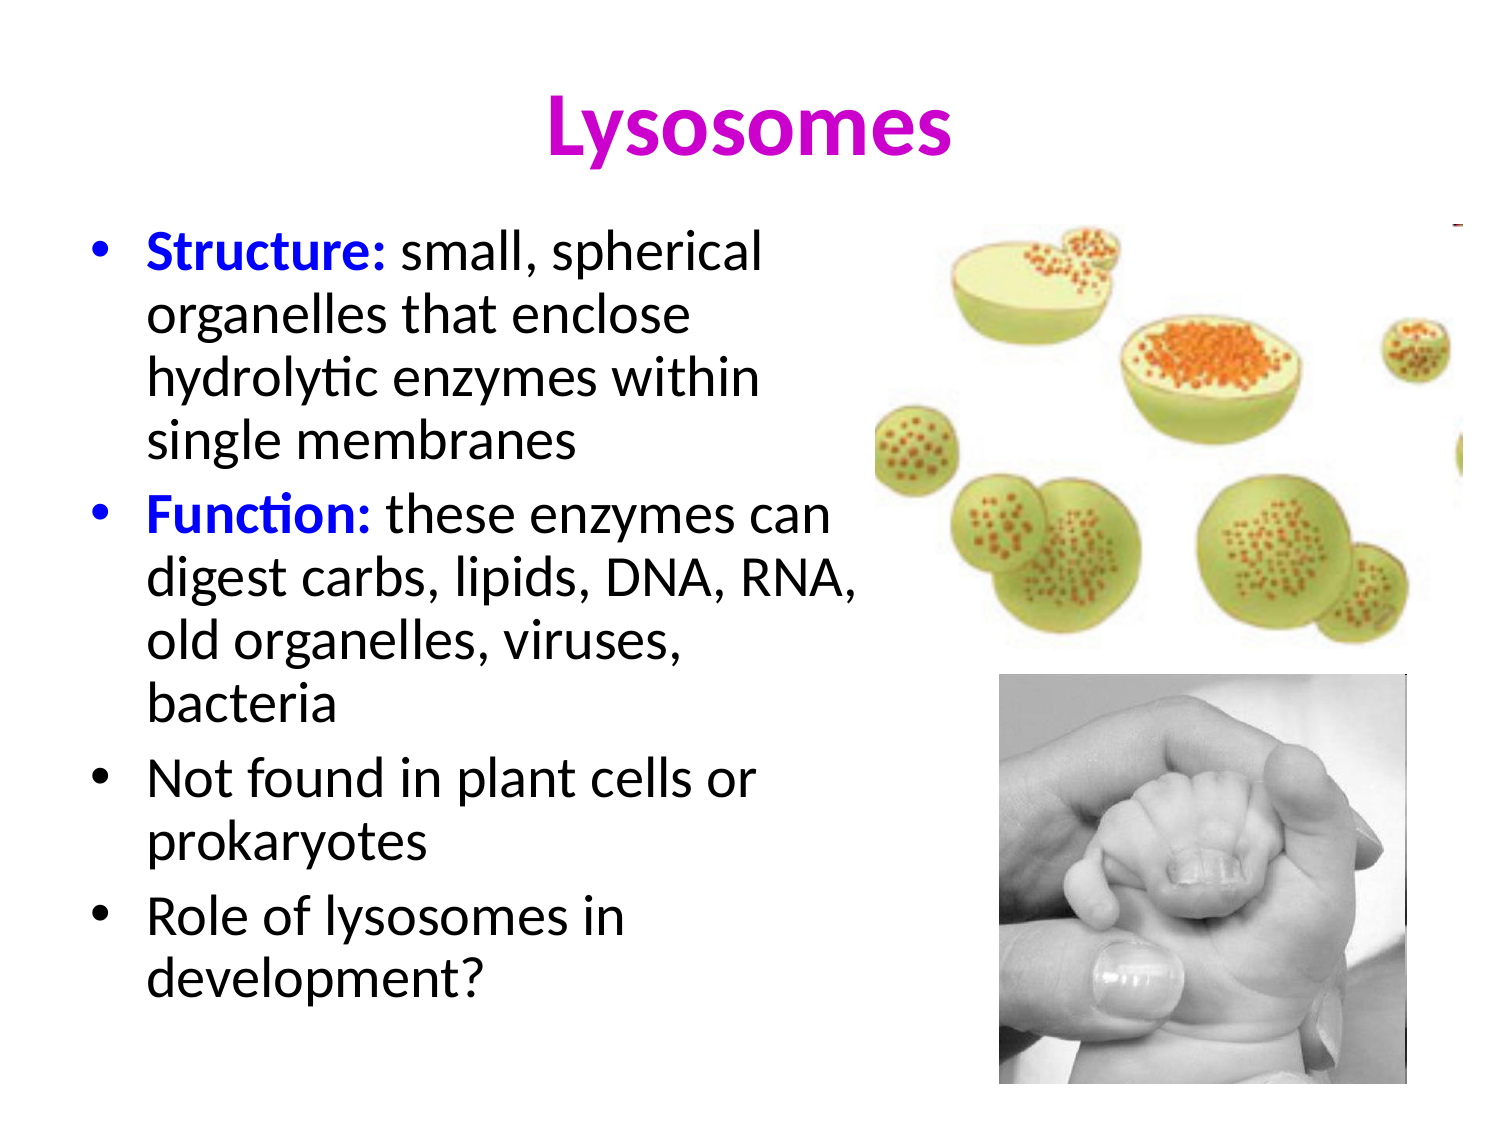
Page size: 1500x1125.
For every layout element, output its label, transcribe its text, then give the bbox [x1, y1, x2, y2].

list Structure: small, spherical organelles that enclose hydrolytic enzymes within single membranes Function: these enzymes can digest carbs, lipids, DNA, RNA, old organelles, viruses, bacteria Not found in plant cells or prokaryotes Role of lysosomes in development? [75, 212, 900, 1063]
title Lysosomes [75, 24, 1425, 213]
picture [874, 224, 1463, 649]
picture [999, 674, 1407, 1084]
